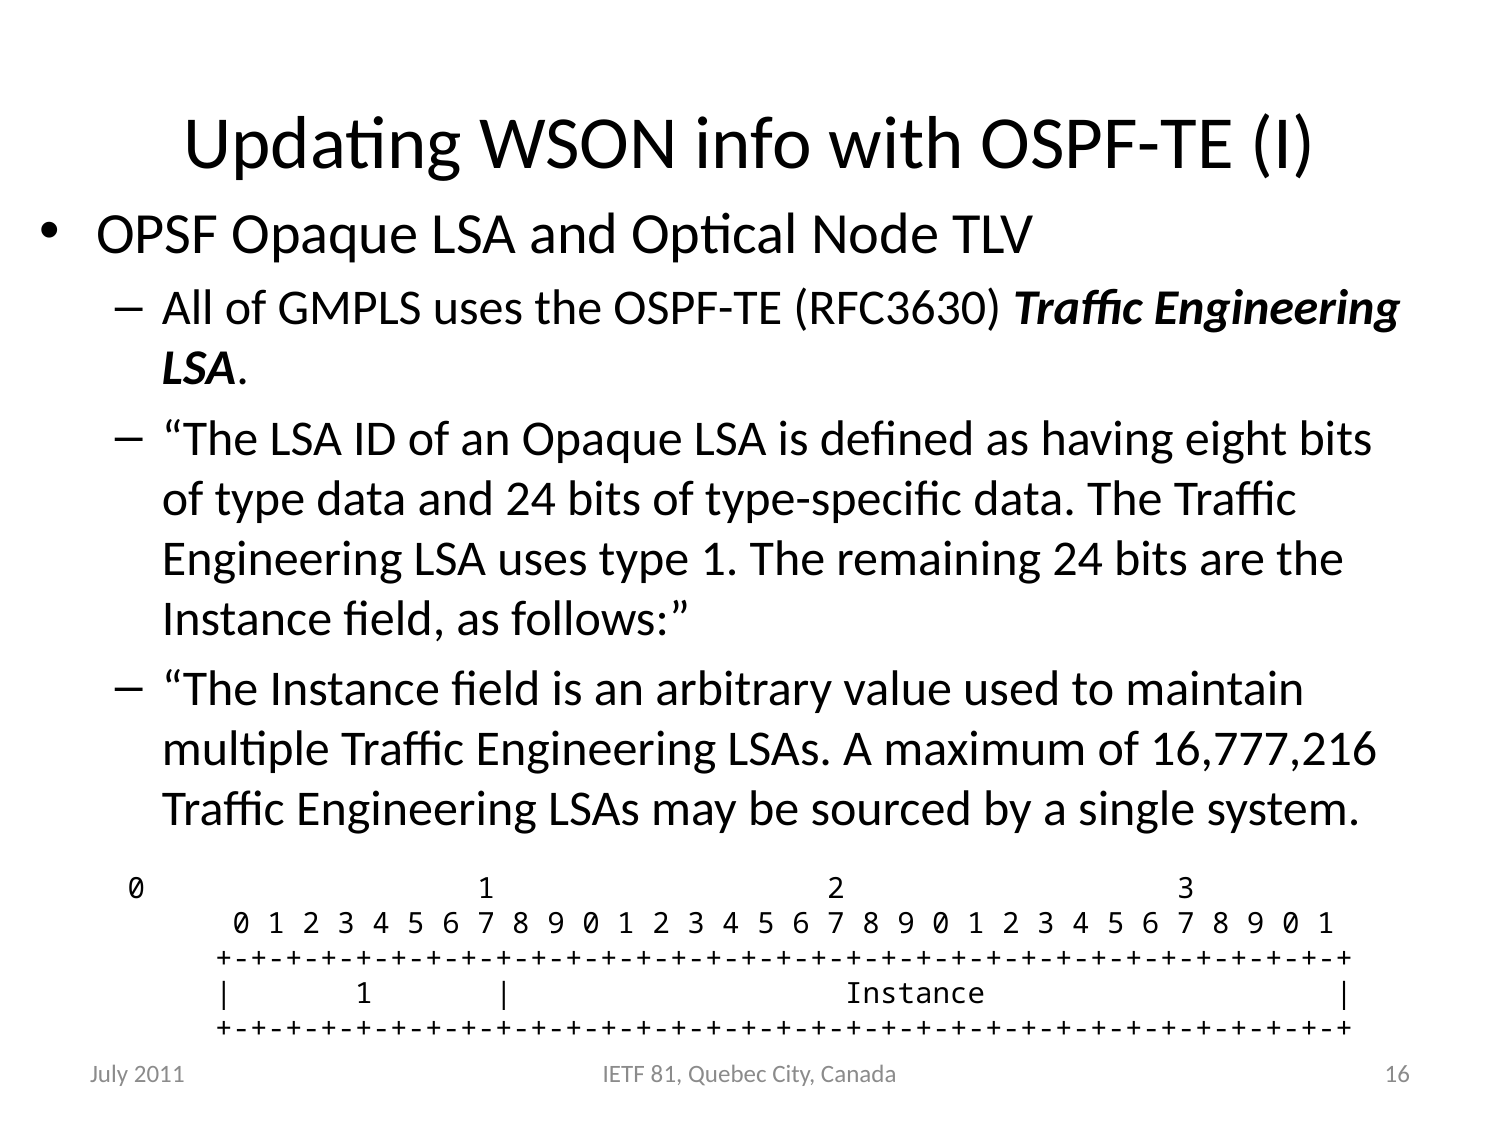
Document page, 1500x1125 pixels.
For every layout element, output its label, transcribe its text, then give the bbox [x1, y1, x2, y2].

title Updating WSON info with OSPF-TE (I) [74, 44, 1426, 187]
text_box 0 1 2 3 0 1 2 3 4 5 6 7 8 9 0 1 2 3 4 5 6 7 8 9 0 1 2 3 4 5 6 7 8 9 0 1 +-+-+-+-+-+-+-+-+-+-+-+-+-+-+-+-+-+-+-+-+-+-+-+-+-+-+-+-+-+-+-+-+ | 1 | Instance | +-+-+-+-+-+-+-+-+-+-+-+-+-+-+-+-+-+-+-+-+-+-+-+-+-+-+-+-+-+-+-+-+ [95, 862, 1368, 1052]
list OPSF Opaque LSA and Optical Node TLV All of GMPLS uses the OSPF-TE (RFC3630) Traffic Engineering LSA. “The LSA ID of an Opaque LSA is defined as having eight bits of type data and 24 bits of type-specific data. The Traffic Engineering LSA uses type 1. The remaining 24 bits are the Instance field, as follows:” “The Instance field is an arbitrary value used to maintain multiple Traffic Engineering LSAs. A maximum of 16,777,216 Traffic Engineering LSAs may be sourced by a single system. [24, 187, 1438, 688]
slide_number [75, 1042, 425, 1103]
footer IETF 81, Quebec City, Canada [512, 1052, 988, 1103]
slide_number 16 [1074, 1042, 1425, 1103]
